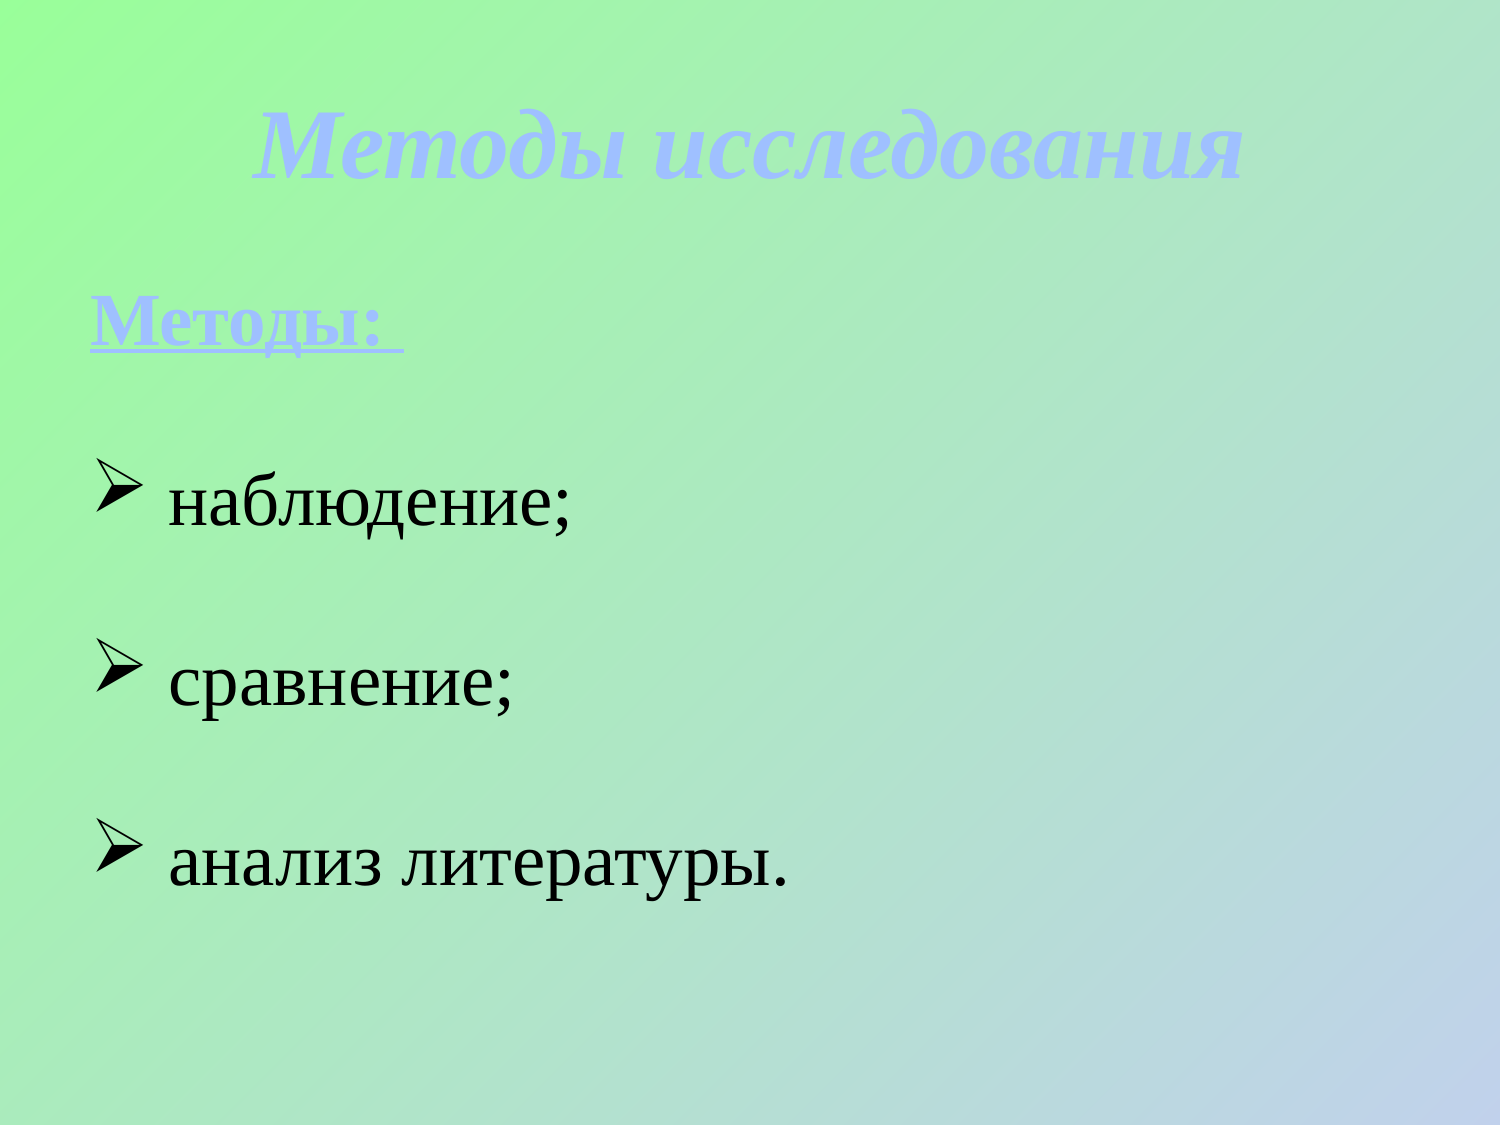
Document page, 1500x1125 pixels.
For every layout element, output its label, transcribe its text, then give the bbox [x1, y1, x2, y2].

title Методы исследования [75, 45, 1425, 233]
list Методы: наблюдение; сравнение; анализ литературы. [75, 262, 1425, 1005]
